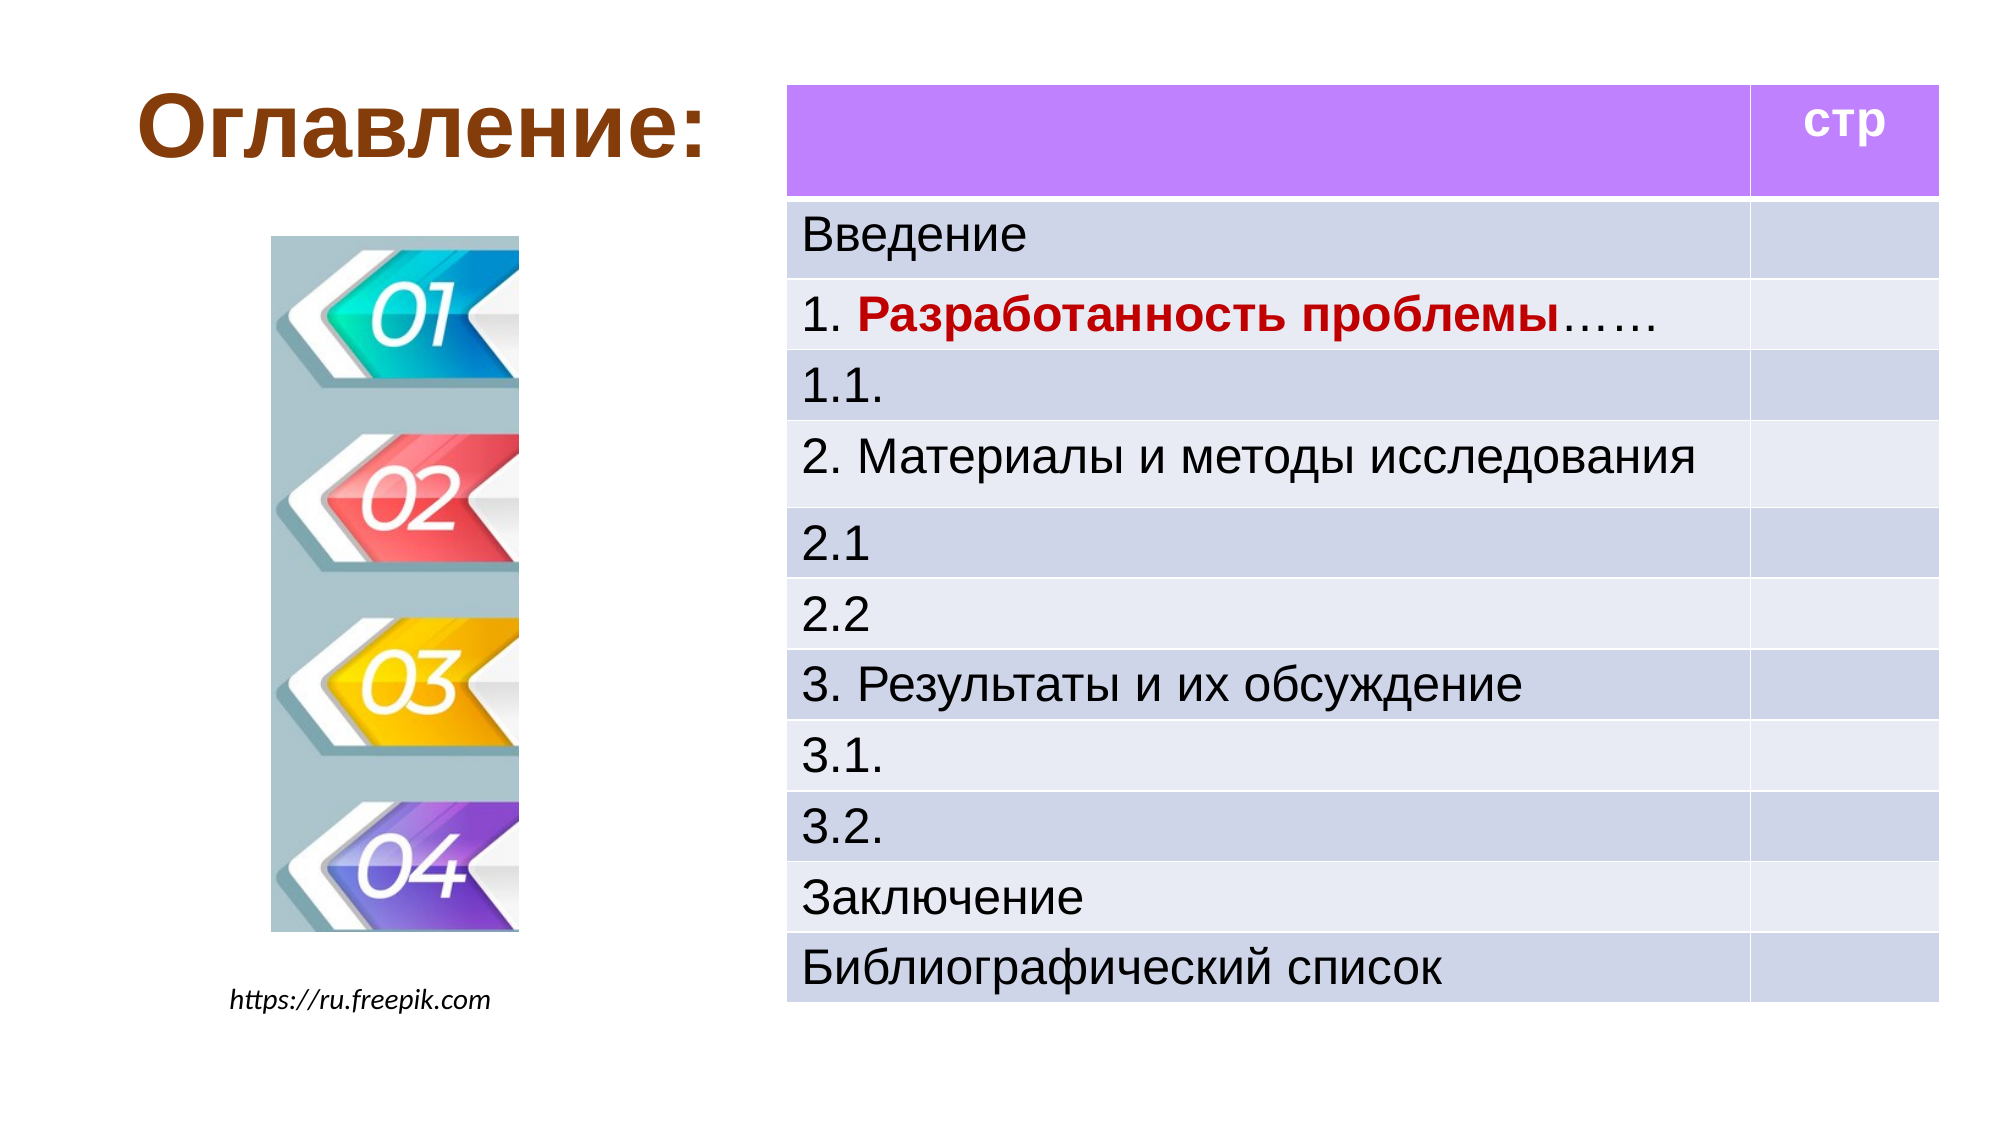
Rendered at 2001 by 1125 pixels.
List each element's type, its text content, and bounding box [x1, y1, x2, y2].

table_header [787, 85, 1750, 196]
table_cell [1751, 579, 1939, 648]
table_cell [1751, 280, 1939, 349]
table_cell 1. Разработанность проблемы…… [787, 280, 1750, 349]
table_cell Библиографический список [787, 933, 1750, 1002]
text_box Оглавление: [45, 32, 801, 225]
text_box https://ru.freepik.com [56, 972, 665, 1023]
table_cell [1751, 350, 1939, 420]
table_cell [1751, 792, 1939, 861]
table_cell 2. Материалы и методы исследования [787, 421, 1750, 507]
table_cell [1751, 508, 1939, 577]
table_cell Заключение [787, 862, 1750, 931]
table_cell [1751, 421, 1939, 507]
table_cell [1751, 862, 1939, 931]
table_cell [1751, 933, 1939, 1002]
table_cell 1.1. [787, 350, 1750, 420]
table_cell 3. Результаты и их обсуждение [787, 650, 1750, 719]
table_cell [1751, 202, 1939, 278]
table_cell 3.1. [787, 721, 1750, 790]
table_cell 2.1 [787, 508, 1750, 577]
table_header стр [1751, 85, 1939, 196]
picture [271, 236, 519, 932]
table_cell [1751, 650, 1939, 719]
table_cell Введение [787, 202, 1750, 278]
table_cell 2.2 [787, 579, 1750, 648]
table_cell [1751, 721, 1939, 790]
table_cell 3.2. [787, 792, 1750, 861]
